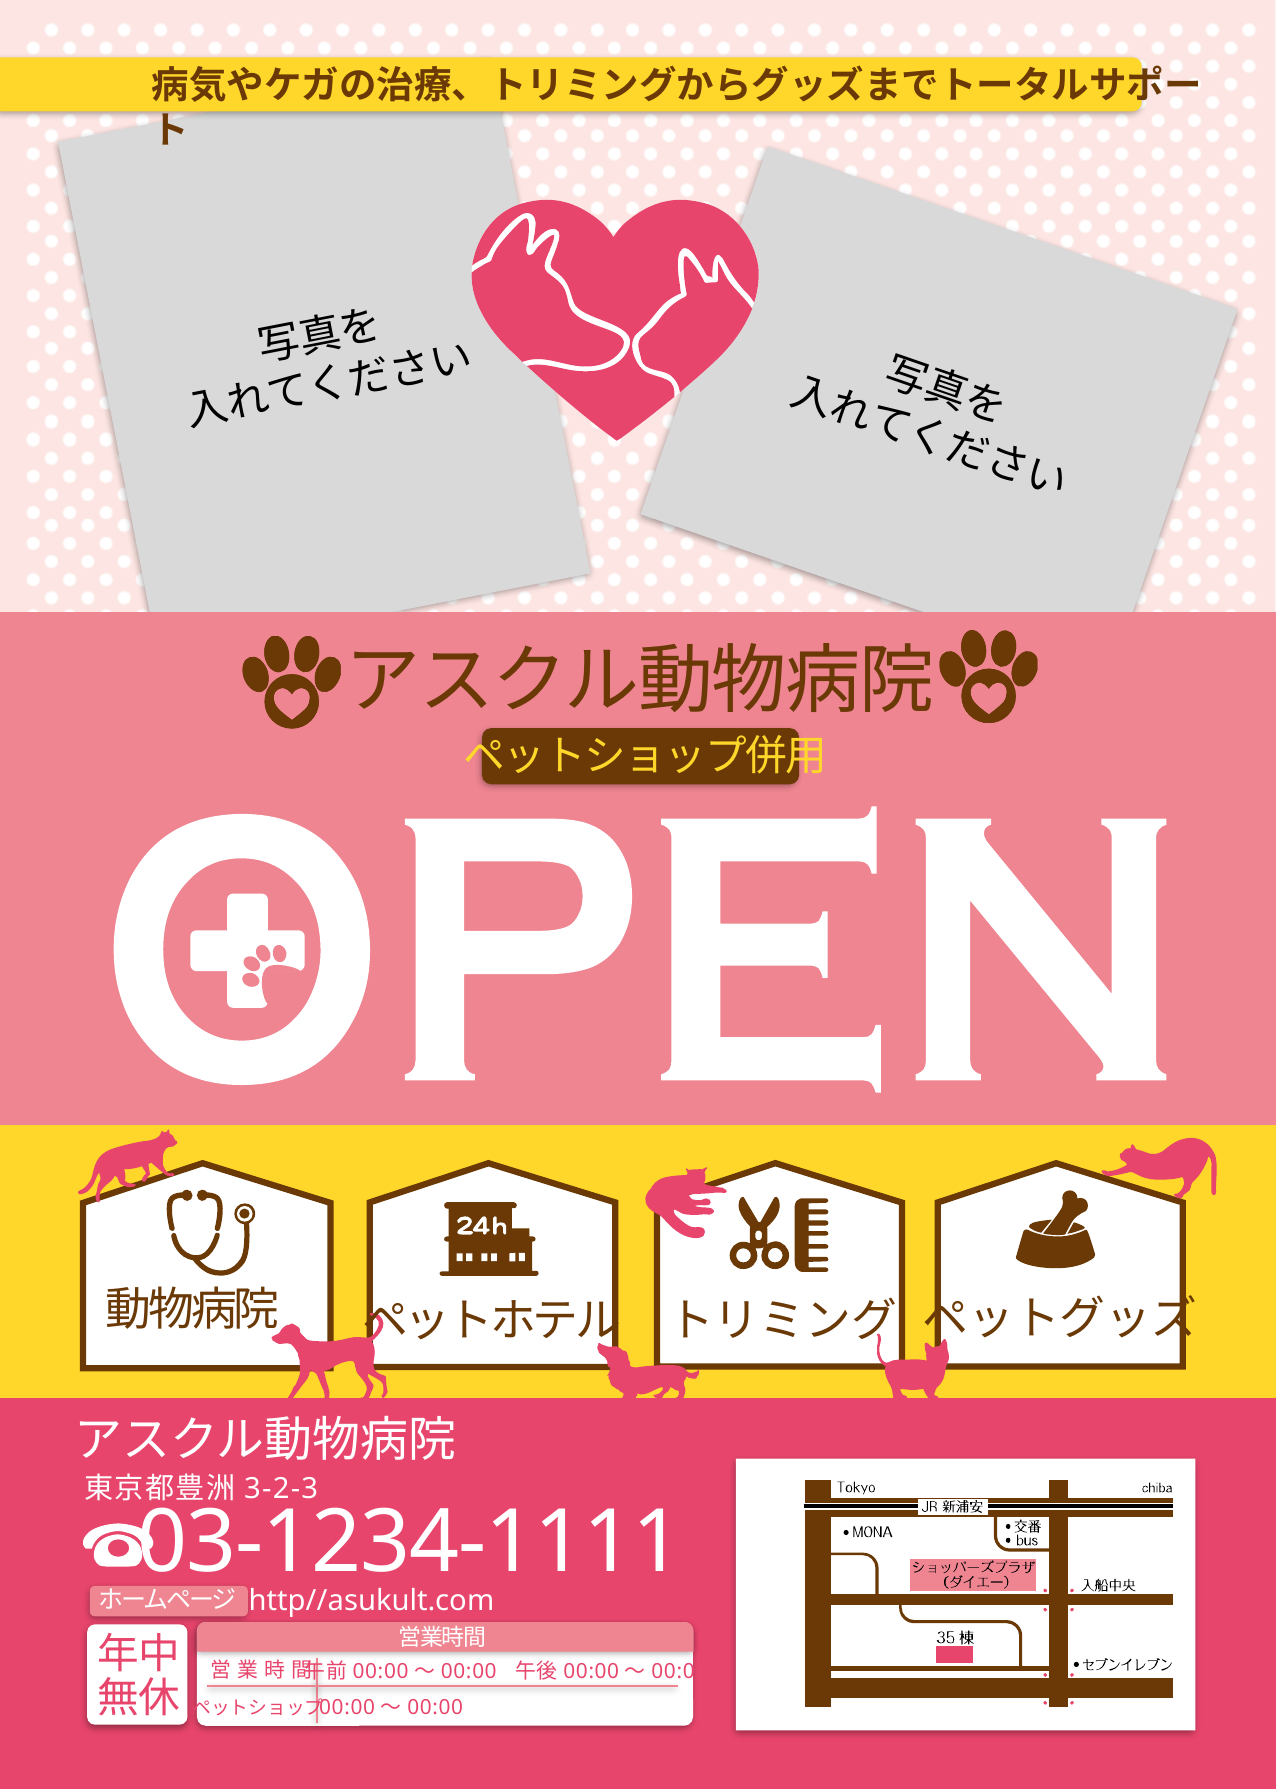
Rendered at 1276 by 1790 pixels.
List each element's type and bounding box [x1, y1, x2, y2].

text_box [366, 1159, 620, 1370]
text_box [934, 1159, 1187, 1370]
text_box [79, 1159, 334, 1372]
text_box [653, 1159, 906, 1370]
picture [0, 0, 1276, 1790]
